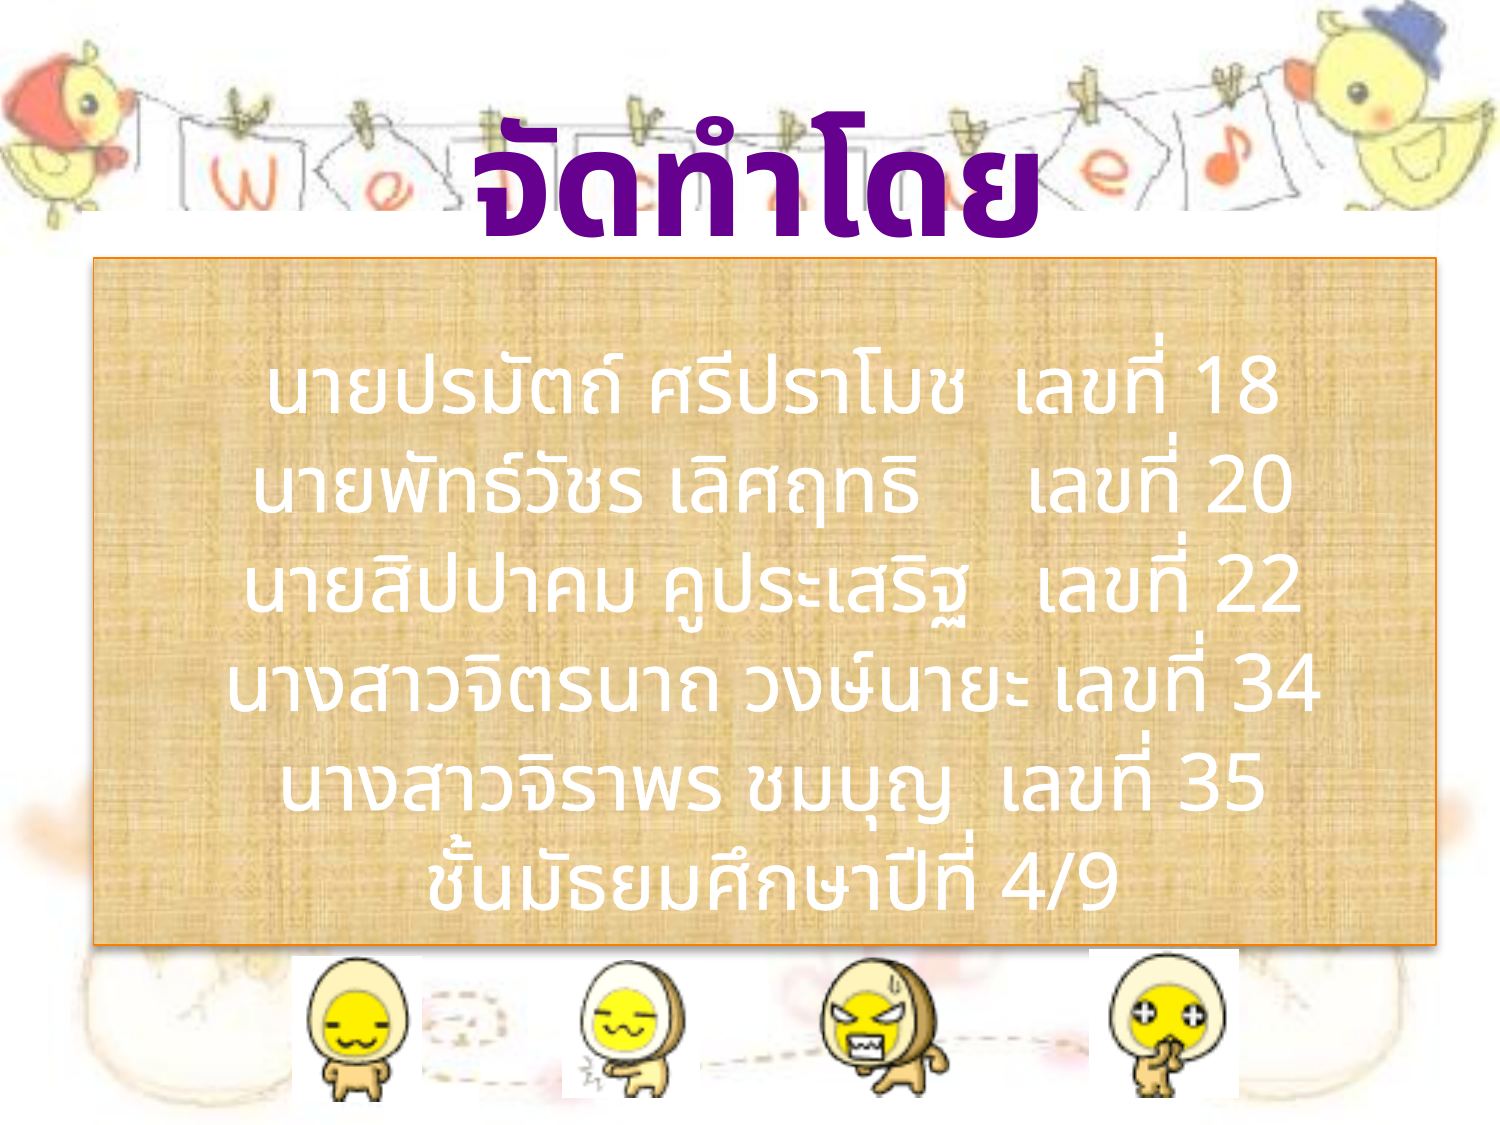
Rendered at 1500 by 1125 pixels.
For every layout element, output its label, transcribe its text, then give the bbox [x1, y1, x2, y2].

picture [0, 0, 1500, 1125]
list นายปรมัตถ์ ศรีปราโมช เลขที่ 18 นายพัทธ์วัชร เลิศฤทธิ เลขที่ 20 นายสิปปาคม คูประเสริฐ เลขที่ 22 นางสาวจิตรนาถ วงษ์นายะ เลขที่ 34 นางสาวจิราพร ชมบุญ เลขที่ 35 ชั้นมัธยมศึกษาปีที่ 4/9 [93, 257, 1437, 946]
title จัดทำโดย [82, 210, 1437, 454]
